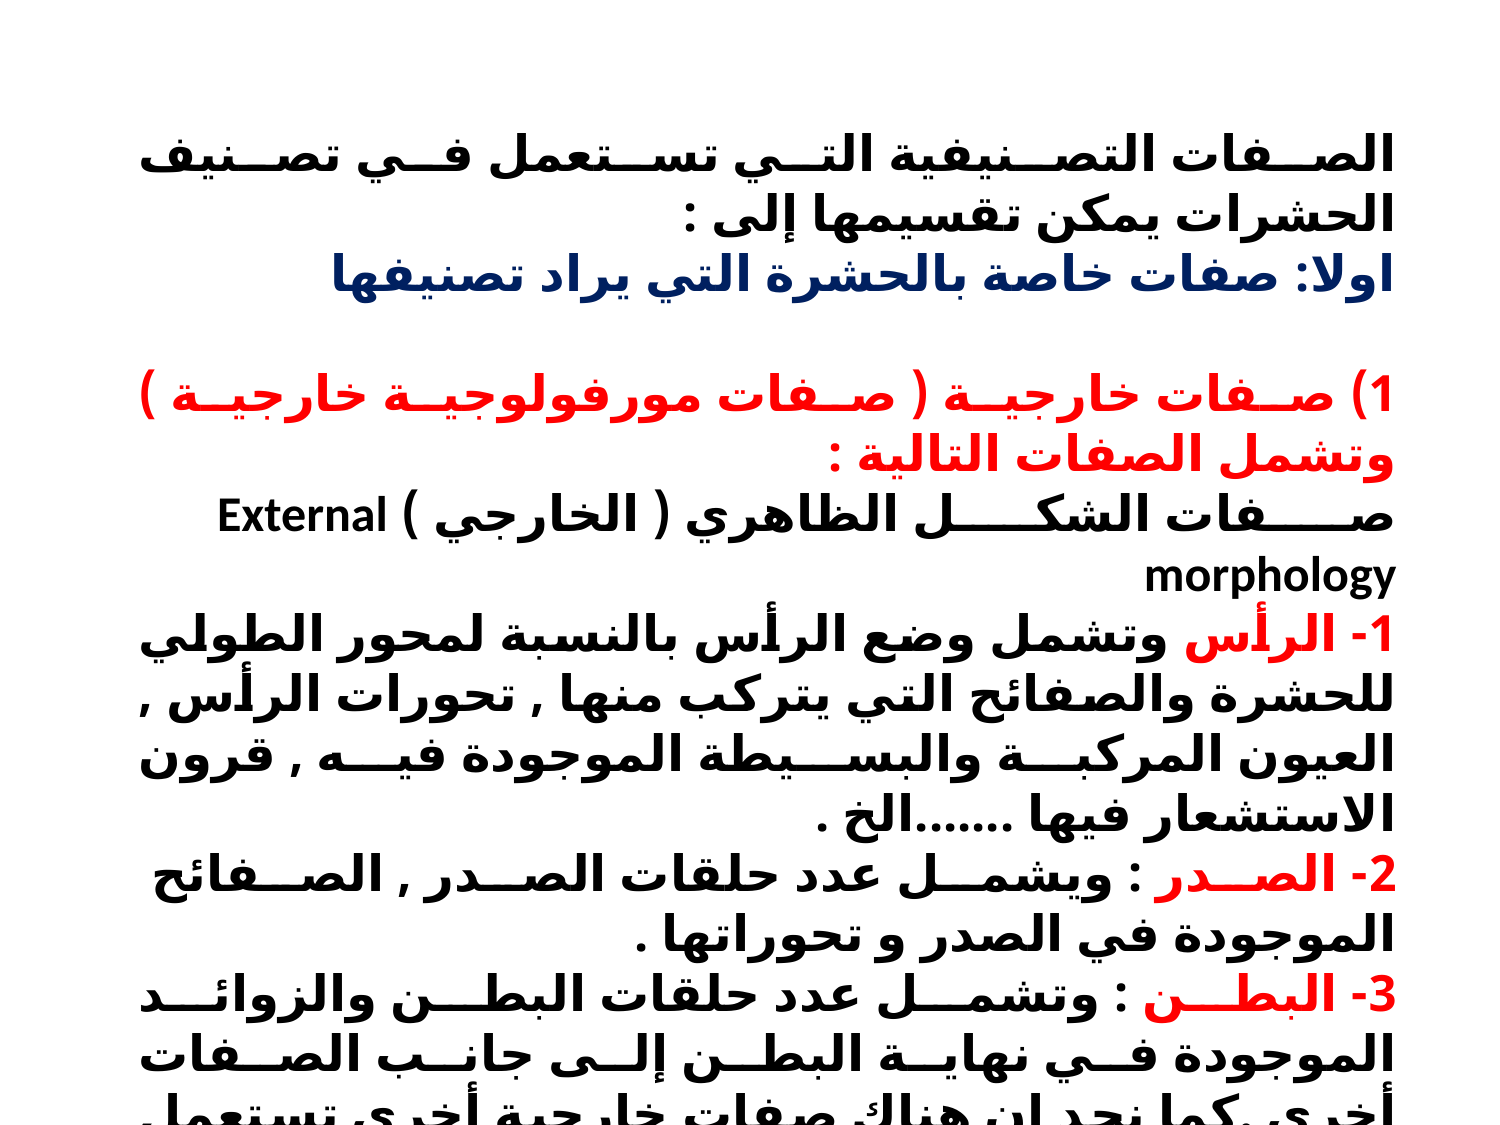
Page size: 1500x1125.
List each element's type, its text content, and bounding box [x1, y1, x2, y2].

text_box الصفات التصنيفية التي تستعمل في تصنيف الحشرات يمكن تقسيمها إلى : اولا: صفات خاصة بالحشرة التي يراد تصنيفها 1) صفات خارجية ( صفات مورفولوجية خارجية ) وتشمل الصفات التالية : صفات الشكل الظاهري ( الخارجي ) External morphology 1- الرأس وتشمل وضع الرأس بالنسبة لمحور الطولي للحشرة والصفائح التي يتركب منها , تحورات الرأس , العيون المركبة والبسيطة الموجودة فيه , قرون الاستشعار فيها .......الخ . 2- الصدر : ويشمل عدد حلقات الصدر , الصفائح الموجودة في الصدر و تحوراتها . 3- البطن : وتشمل عدد حلقات البطن والزوائد الموجودة في نهاية البطن إلى جانب الصفات أخرى .كما نجد ان هناك صفات خارجية أخرى تستعمل في التصنيف مثل الشعيرات والحراشيف واللذان يوجدان في الجسم أو في زوائد الجسم ,تعريق الاجنحة , الرسغ وعدد العقل , المخالب . [123, 113, 1412, 1125]
